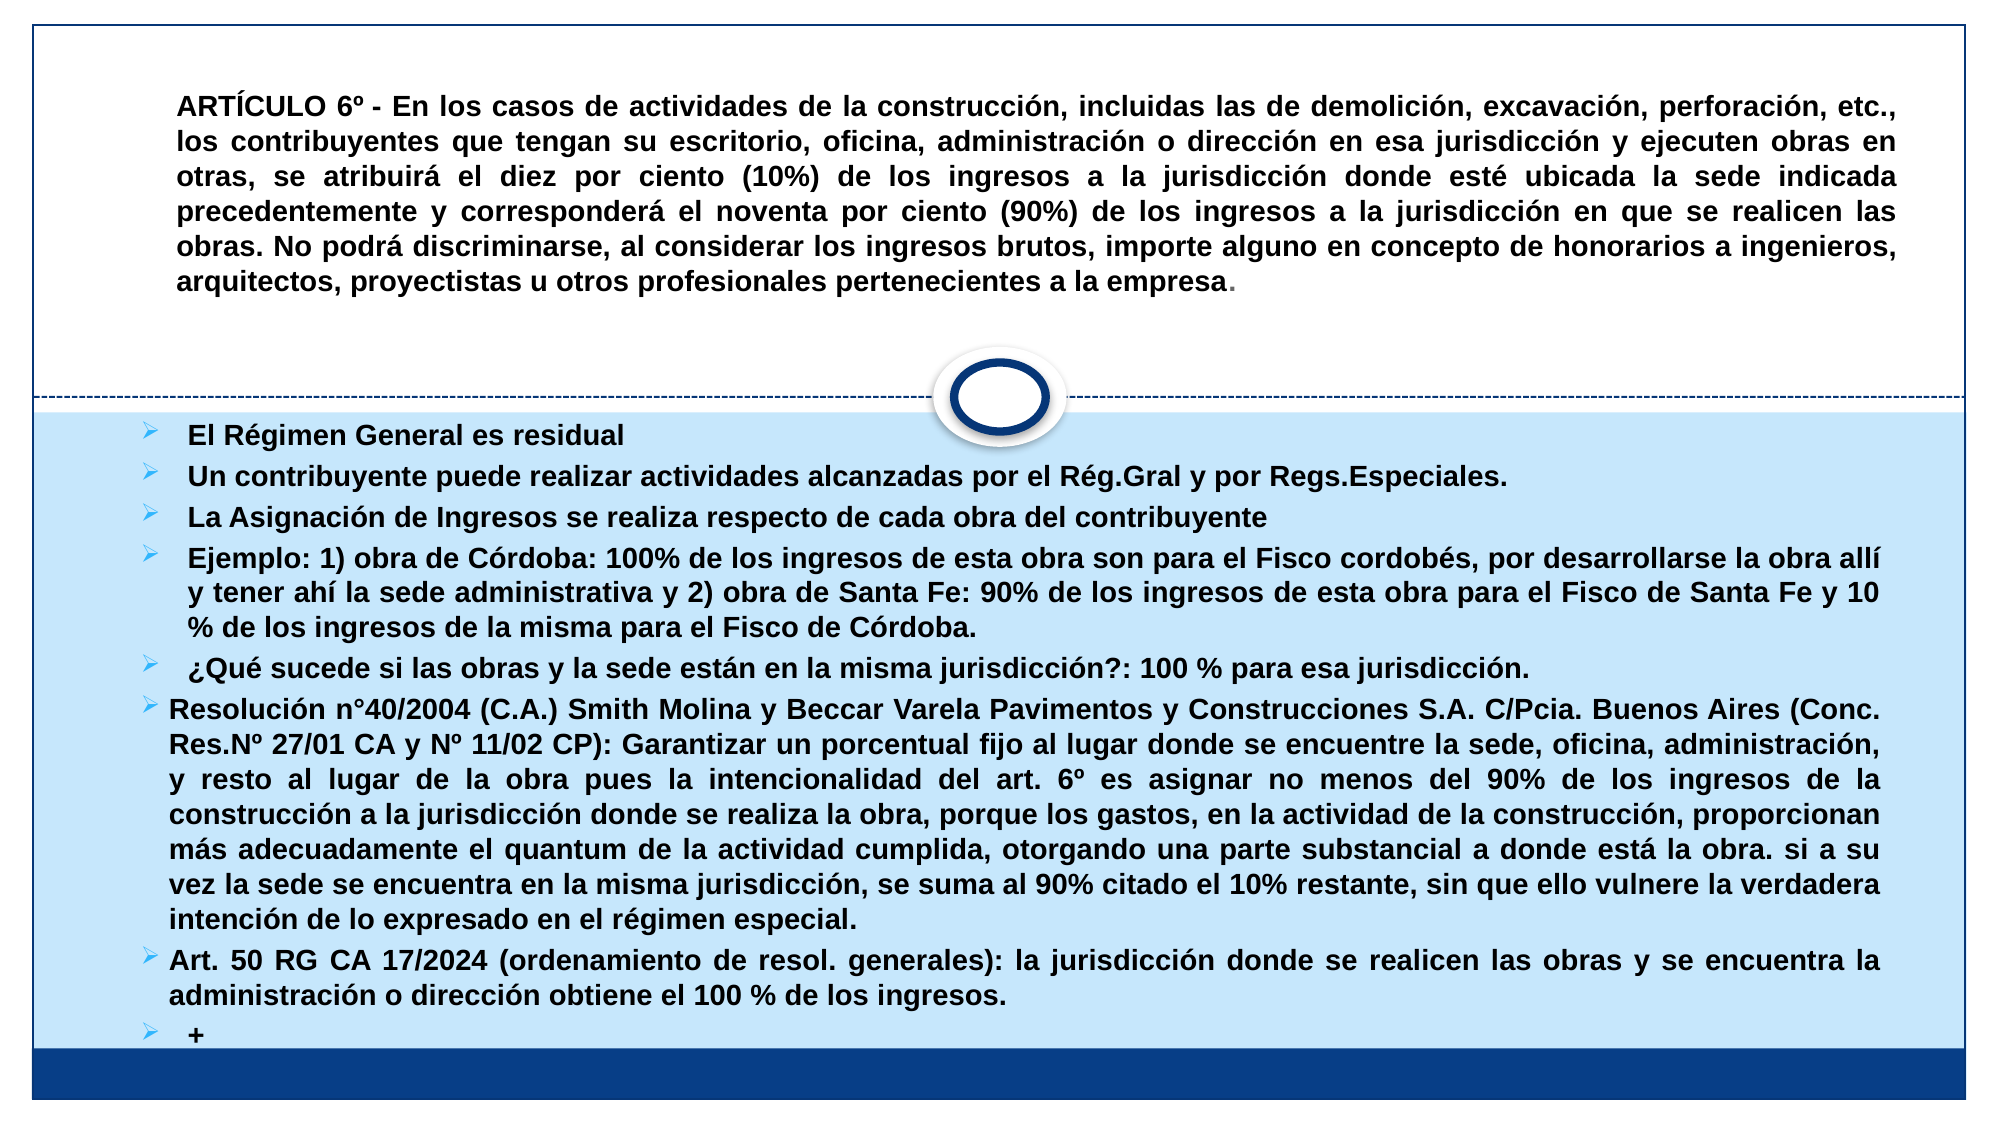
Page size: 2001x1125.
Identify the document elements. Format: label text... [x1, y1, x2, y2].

subtitle El Régimen General es residual Un contribuyente puede realizar actividades alcanzadas por el Rég.Gral y por Regs.Especiales. La Asignación de Ingresos se realiza respecto de cada obra del contribuyente Ejemplo: 1) obra de Córdoba: 100% de los ingresos de esta obra son para el Fisco cordobés, por desarrollarse la obra allí y tener ahí la sede administrativa y 2) obra de Santa Fe: 90% de los ingresos de esta obra para el Fisco de Santa Fe y 10 % de los ingresos de la misma para el Fisco de Córdoba. ¿Qué sucede si las obras y la sede están en la misma jurisdicción?: 100 % para esa jurisdicción. Resolución n°40/2004 (C.A.) Smith Molina y Beccar Varela Pavimentos y Construcciones S.A. C/Pcia. Buenos Aires (Conc. Res.Nº 27/01 CA y Nº 11/02 CP): Garantizar un porcentual fijo al lugar donde se encuentre la sede, oficina, administración, y resto al lugar de la obra pues la intencionalidad del art. 6º es asignar no menos del 90% de los ingresos de la construcción a la jurisdicción donde se realiza la obra, porque los gastos, en la actividad de la construcción, proporcionan más adecuadamente el quantum de la actividad cumplida, otorgando una parte substancial a donde está la obra. si a su vez la sede se encuentra en la misma jurisdicción, se suma al 90% citado el 10% restante, sin que ello vulnere la verdadera intención de lo expresado en el régimen especial. Art. 50 RG CA 17/2024 (ordenamiento de resol. generales): la jurisdicción donde se realicen las obras y se encuentra la administración o dirección obtiene el 100 % de los ingresos. + [125, 408, 1898, 1035]
title ARTÍCULO 6º - En los casos de actividades de la construcción, incluidas las de demolición, excavación, perforación, etc., los contribuyentes que tengan su escritorio, oficina, administración o dirección en esa jurisdicción y ejecuten obras en otras, se atribuirá el diez por ciento (10%) de los ingresos a la jurisdicción donde esté ubicada la sede indicada precedentemente y corresponderá el noventa por ciento (90%) de los ingresos a la jurisdicción en que se realicen las obras. No podrá discriminarse, al considerar los ingresos brutos, importe alguno en concepto de honorarios a ingenieros, arquitectos, proyectistas u otros profesionales pertenecientes a la empresa. [161, 80, 1914, 305]
